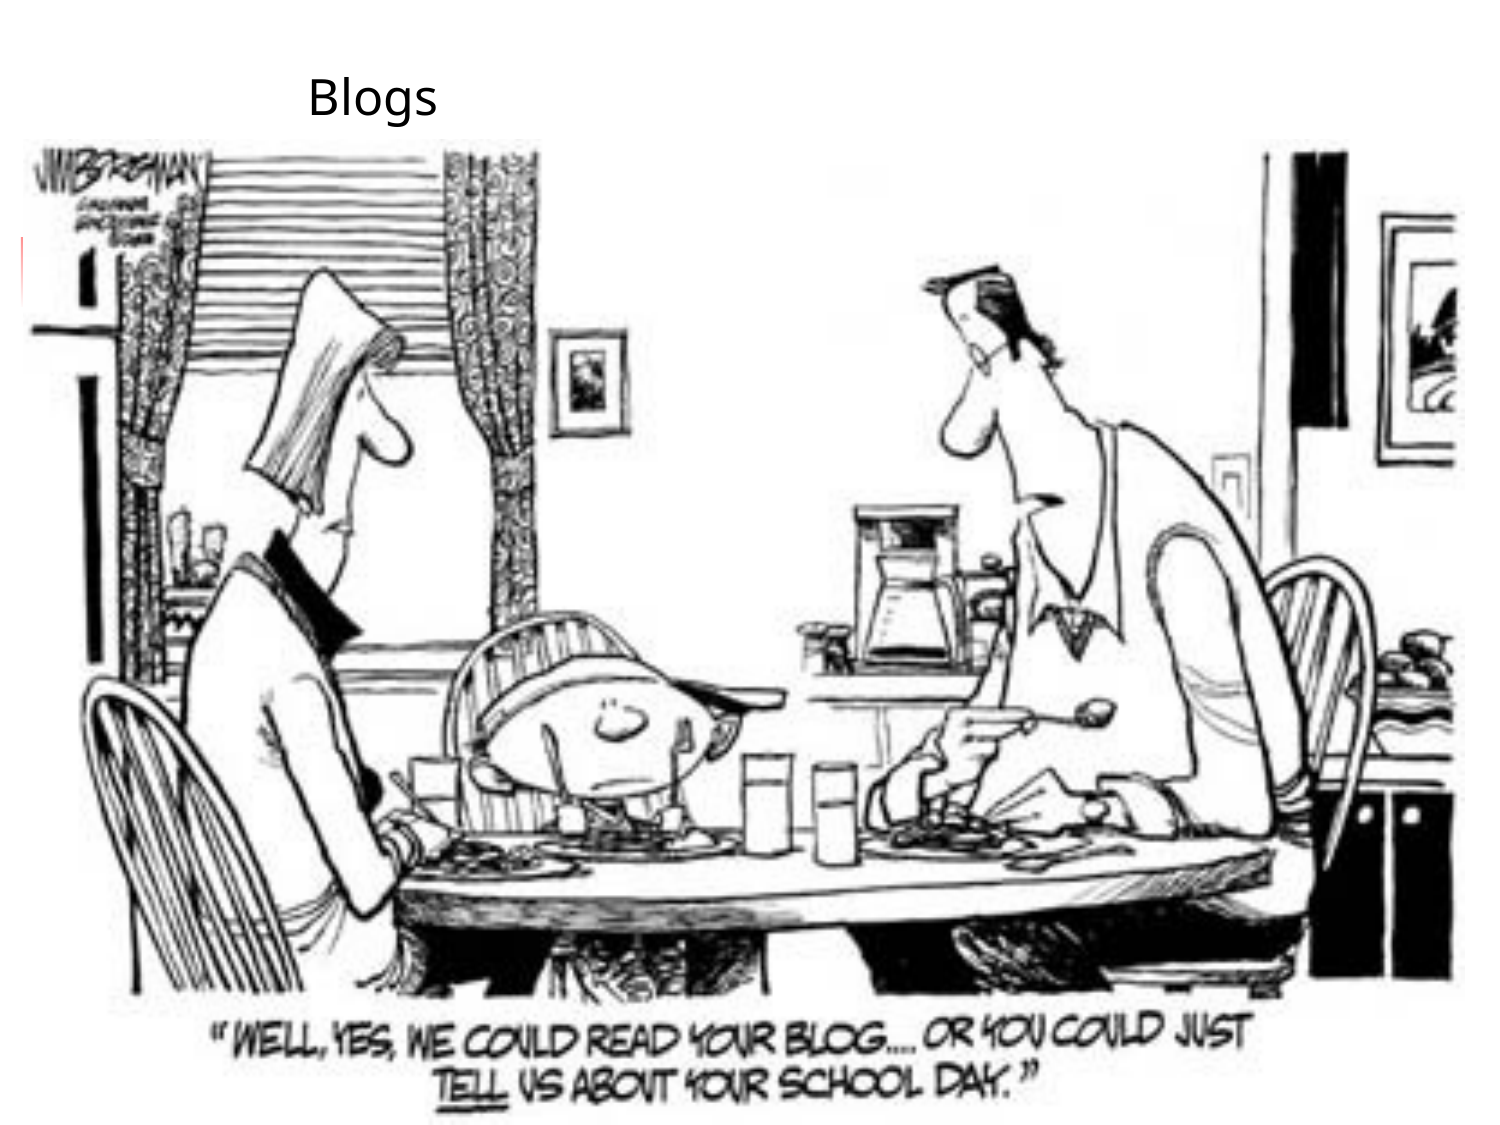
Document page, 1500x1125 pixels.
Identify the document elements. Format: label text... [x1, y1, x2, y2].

picture [23, 139, 1466, 1125]
text_box Blogs [292, 58, 1149, 134]
